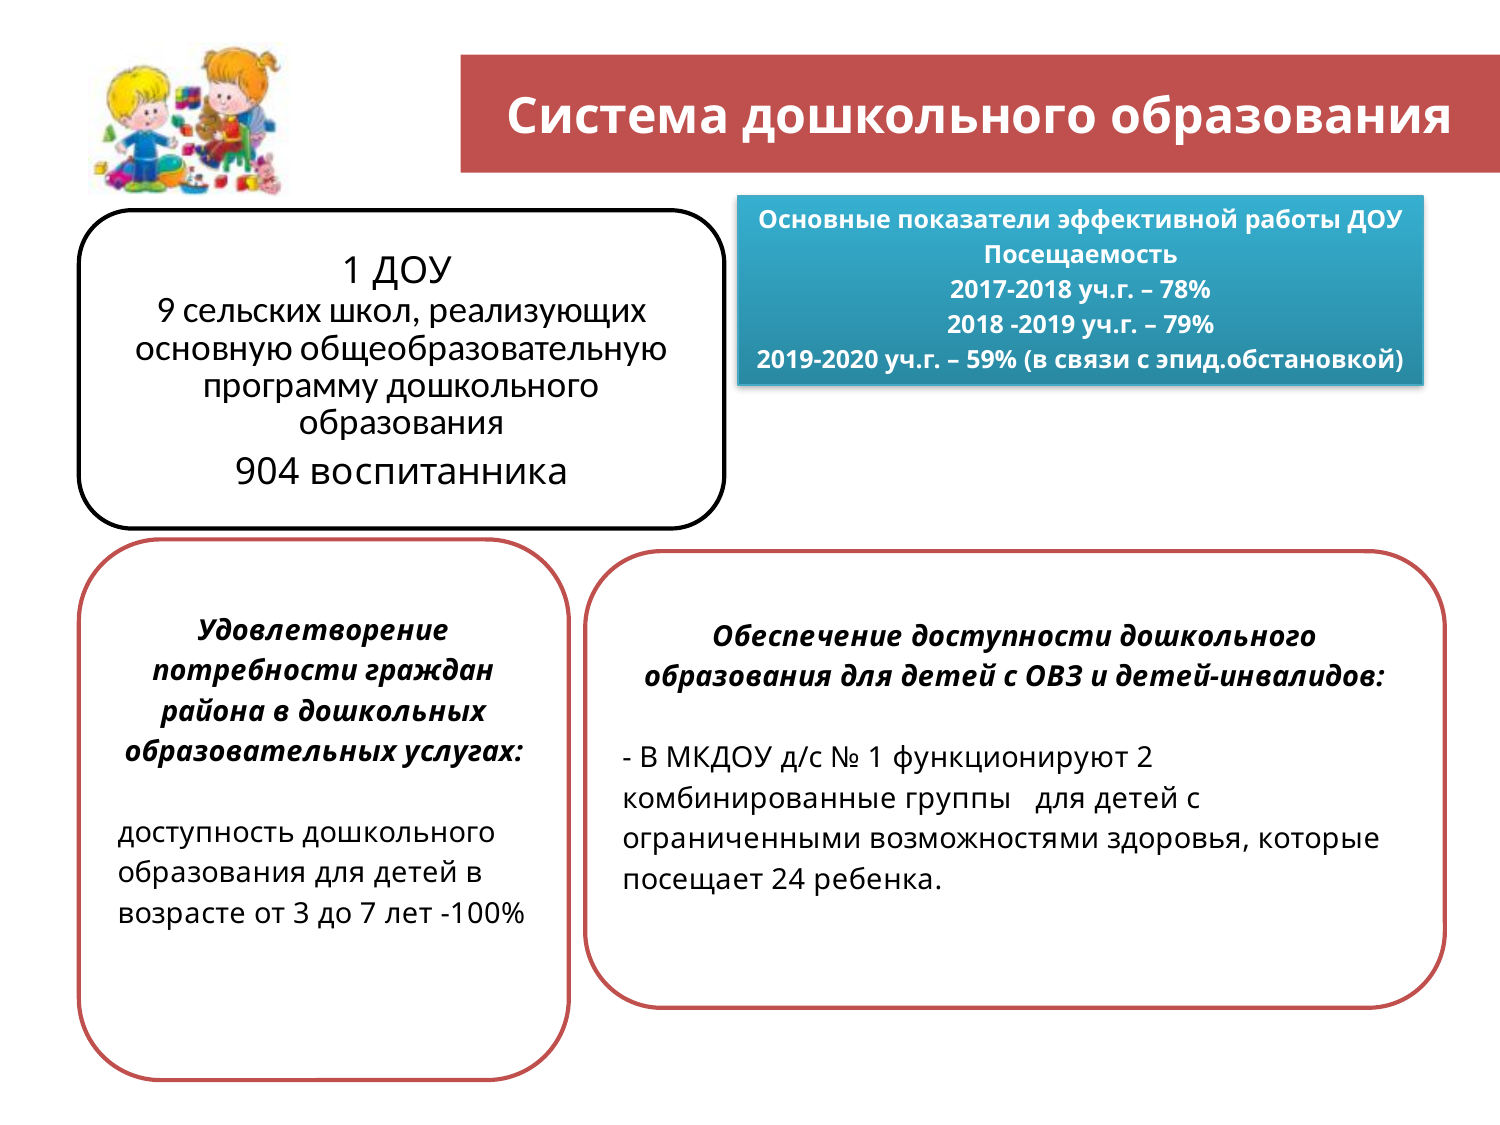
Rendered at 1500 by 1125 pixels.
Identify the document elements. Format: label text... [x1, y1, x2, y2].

text_box Основные показатели эффективной работы ДОУ Посещаемость 2017-2018 уч.г. – 78% 2018 -2019 уч.г. – 79% 2019-2020 уч.г. – 59% (в связи с эпид.обстановкой) [737, 195, 1424, 206]
title Система дошкольного образования [460, 54, 1500, 173]
chart [76, 207, 1448, 1083]
picture [88, 42, 292, 197]
